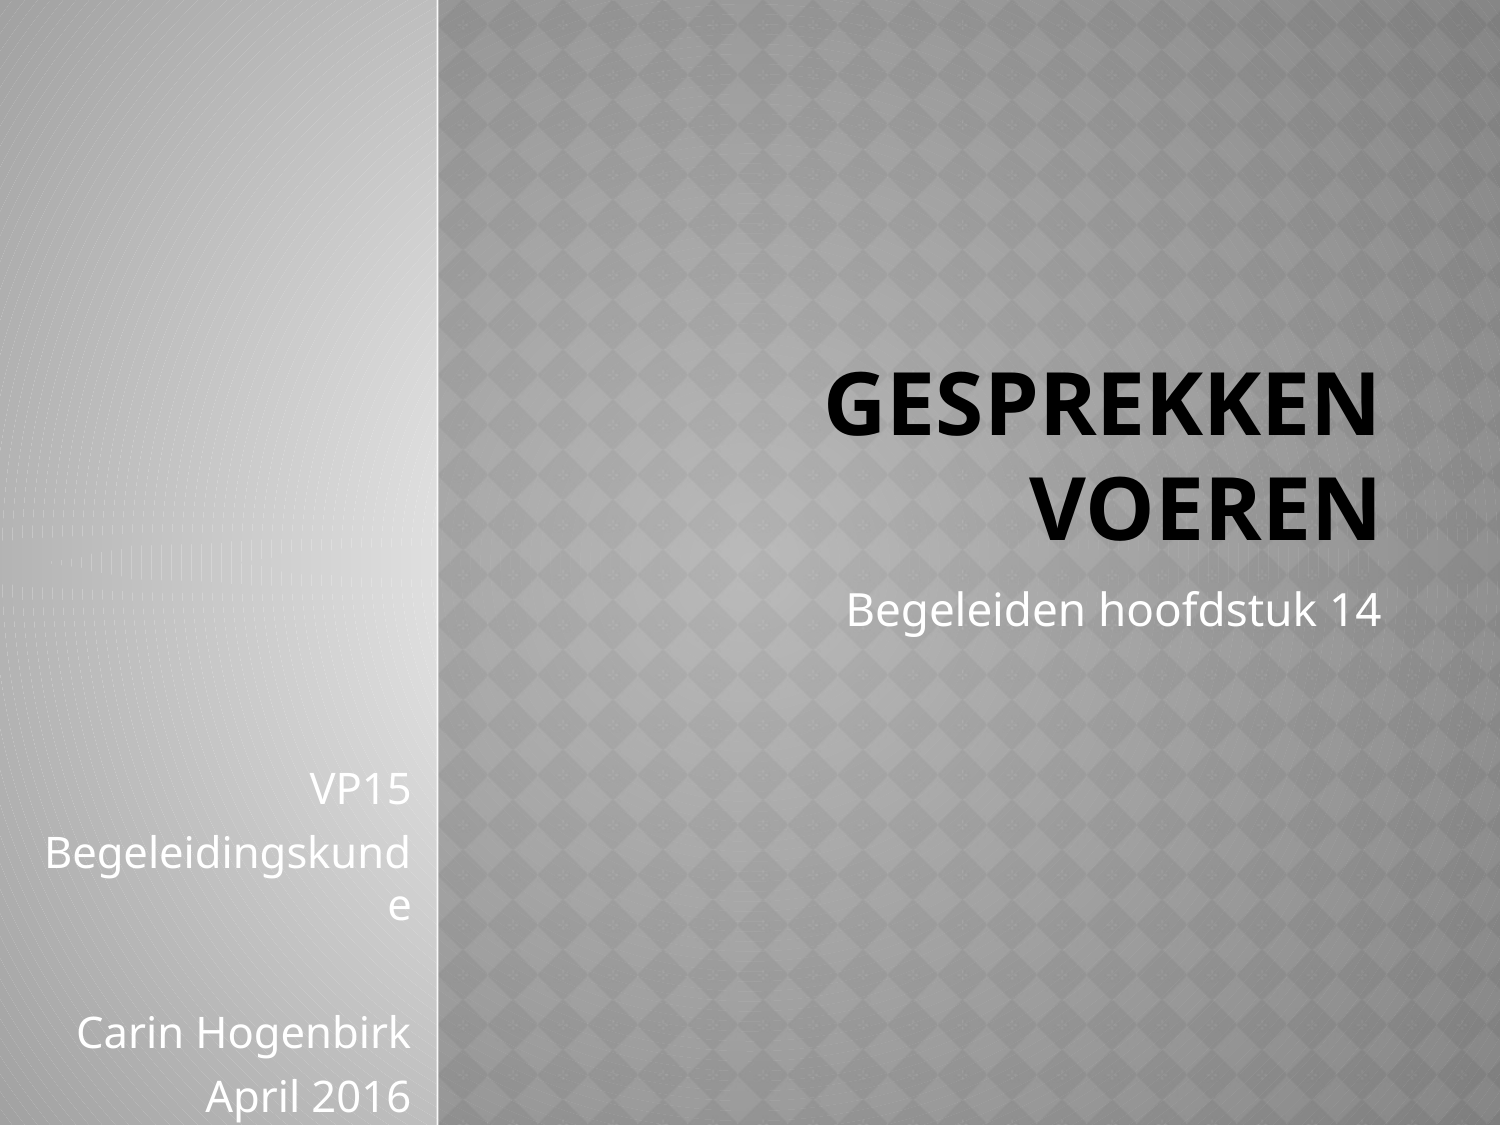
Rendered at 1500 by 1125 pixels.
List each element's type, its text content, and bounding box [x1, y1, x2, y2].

subtitle Begeleiden hoofdstuk 14 [550, 580, 1390, 762]
title Gesprekken voeren [454, 87, 1390, 558]
text_box VP15 Begeleidingskunde Carin Hogenbirk April 2016 [22, 761, 420, 1125]
